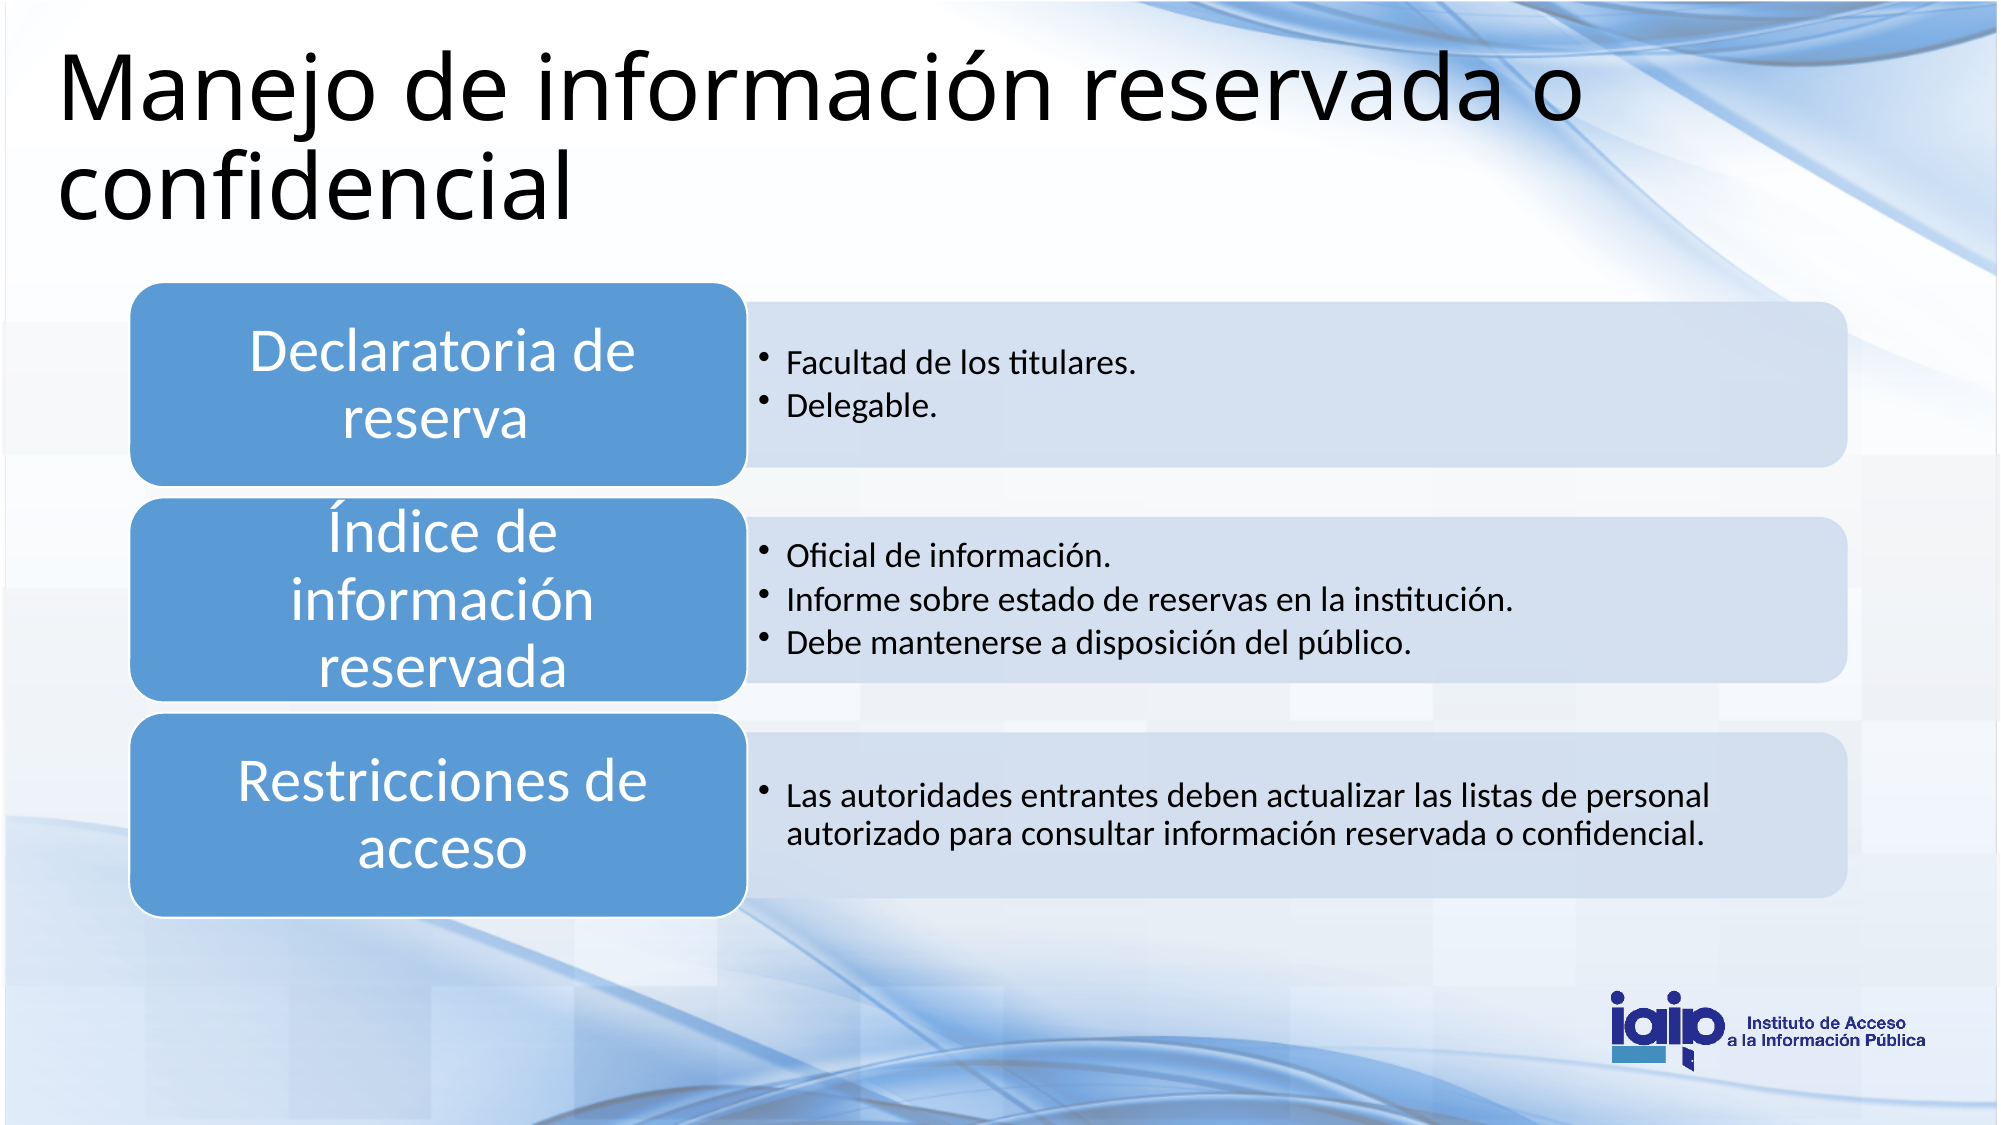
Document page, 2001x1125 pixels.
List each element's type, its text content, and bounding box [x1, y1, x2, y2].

title Manejo de información reservada o confidencial [41, 31, 1767, 249]
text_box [129, 281, 1847, 919]
picture [3, 2, 2001, 1125]
